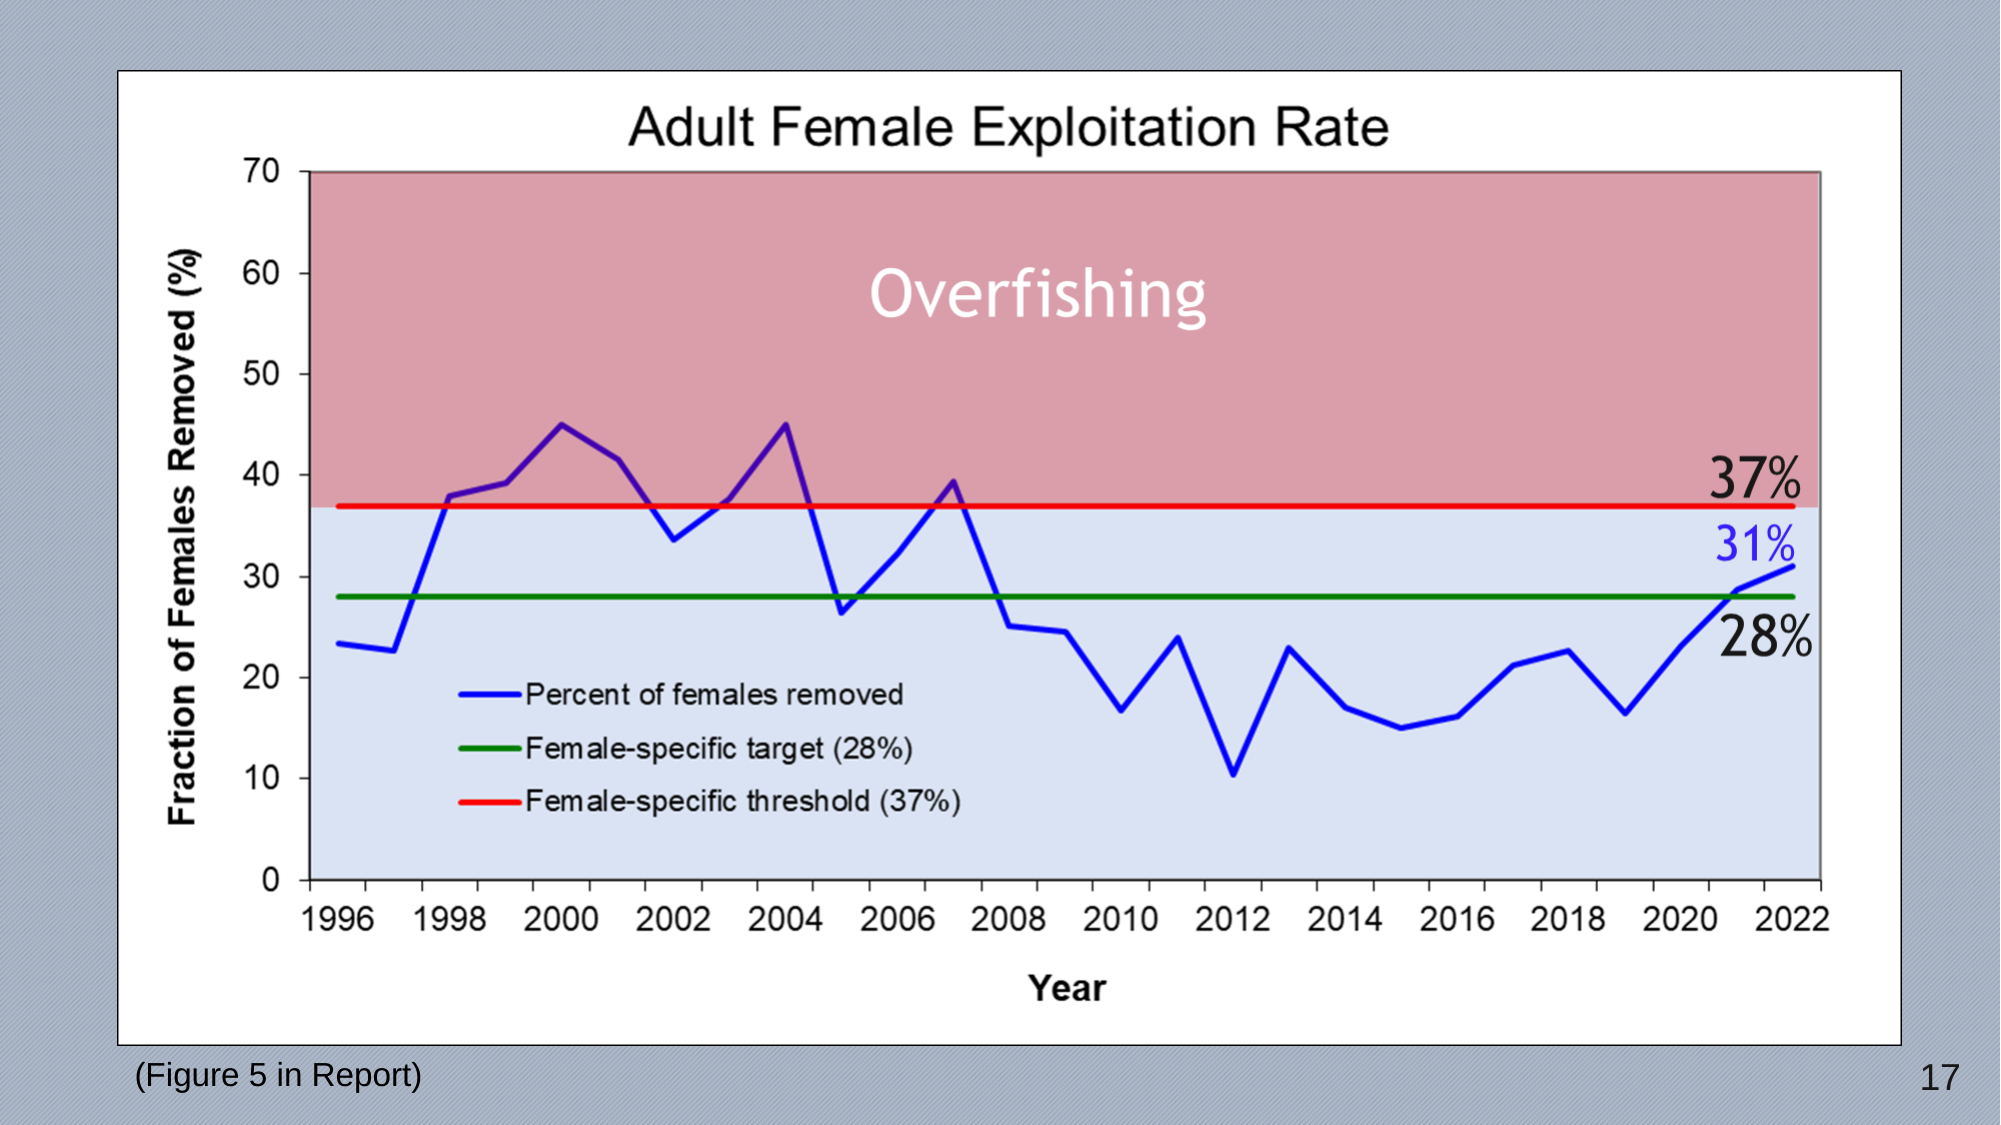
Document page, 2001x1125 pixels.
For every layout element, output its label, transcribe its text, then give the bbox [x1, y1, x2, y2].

slide_number 17 [1526, 1045, 1977, 1106]
picture [117, 70, 1903, 1047]
text_box (Figure 5 in Report) [119, 1047, 438, 1101]
